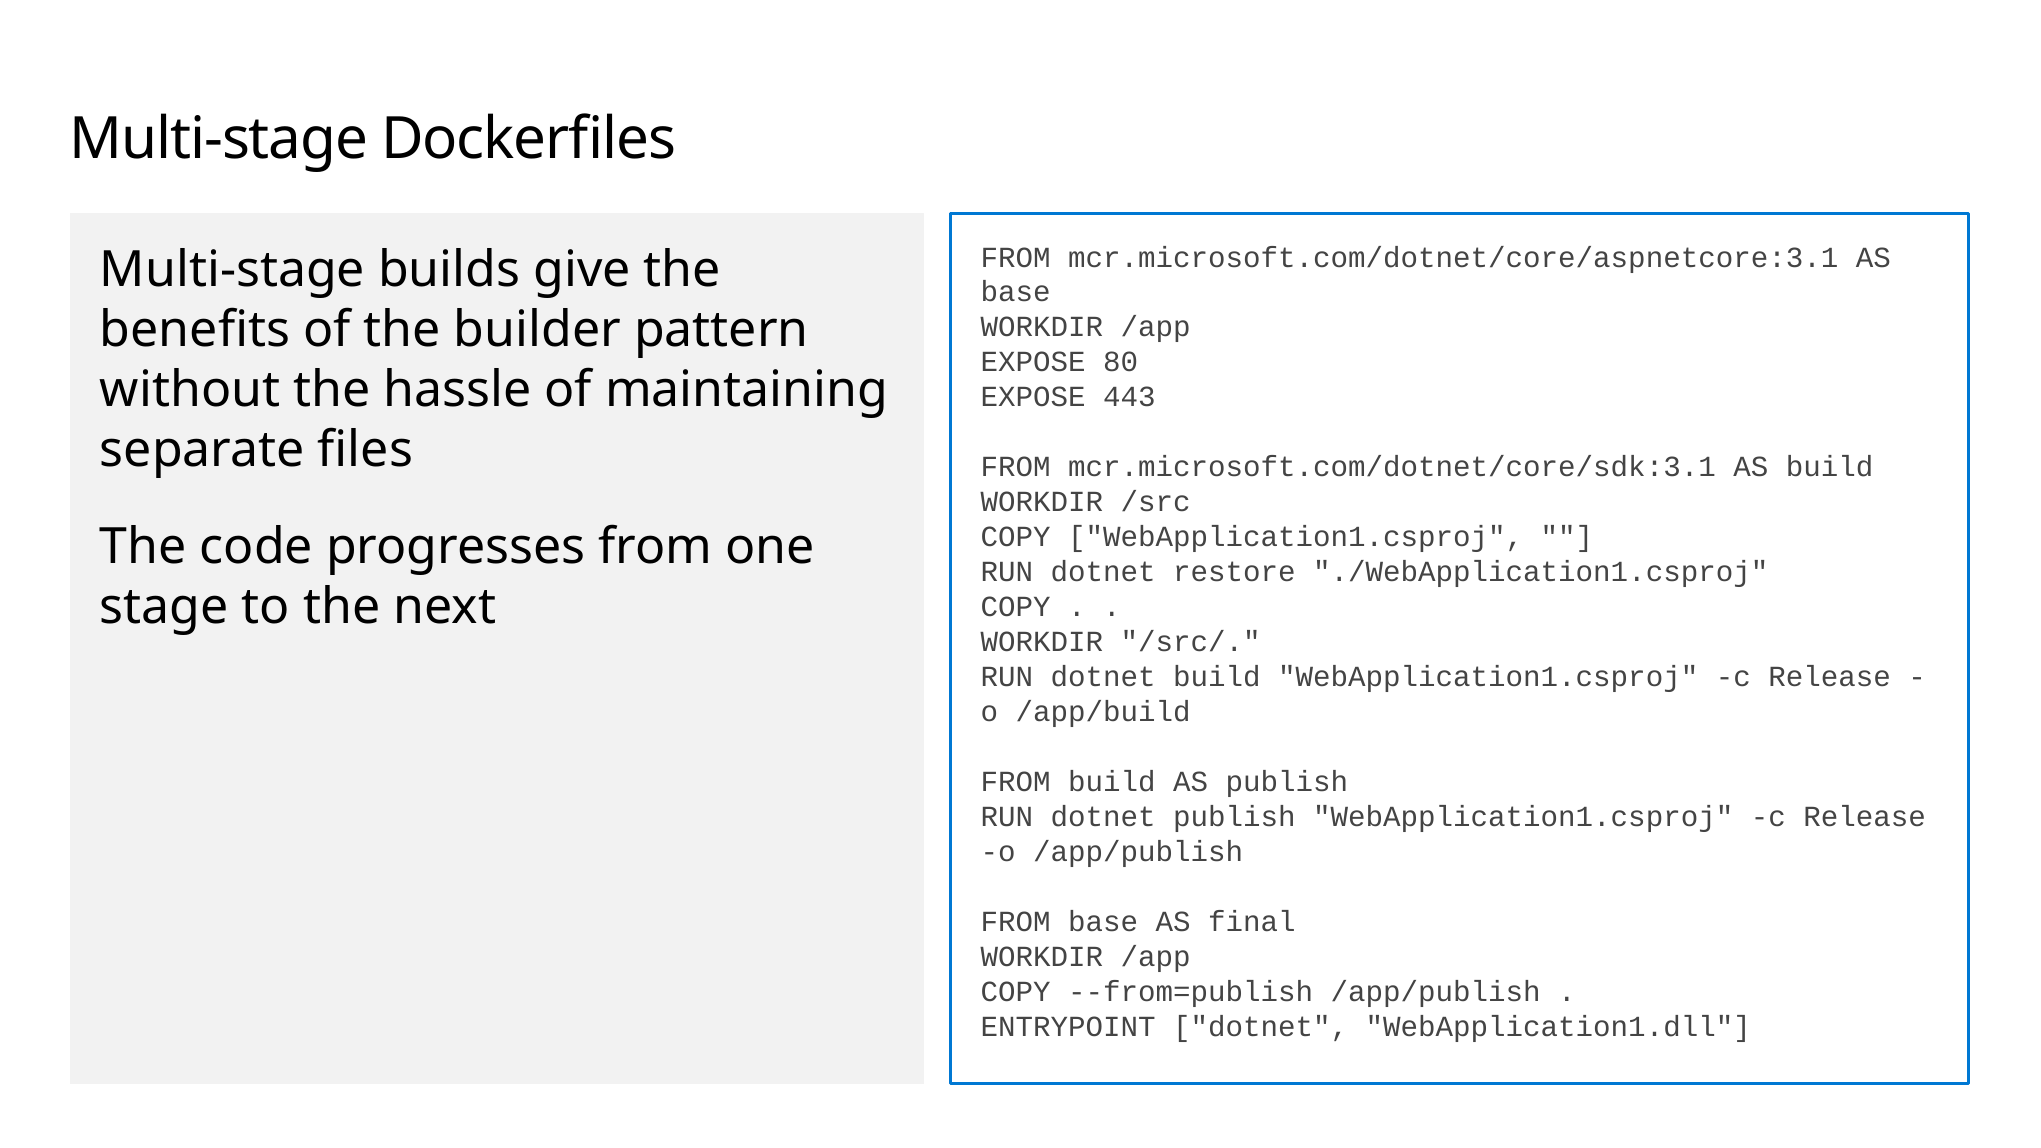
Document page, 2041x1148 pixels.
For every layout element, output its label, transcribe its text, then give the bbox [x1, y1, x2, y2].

text_box Multi-stage builds give the benefits of the builder pattern without the hassle of maintaining separate files The code progresses from one stage to the next [70, 213, 924, 1084]
title Multi-stage Dockerfiles [70, 103, 1969, 172]
text_box FROM mcr.microsoft.com/dotnet/core/aspnetcore:3.1 AS base WORKDIR /app EXPOSE 80 EXPOSE 443 FROM mcr.microsoft.com/dotnet/core/sdk:3.1 AS build WORKDIR /src COPY ["WebApplication1.csproj", ""] RUN dotnet restore "./WebApplication1.csproj" COPY . . WORKDIR "/src/." RUN dotnet build "WebApplication1.csproj" -c Release -o /app/build FROM build AS publish RUN dotnet publish "WebApplication1.csproj" -c Release -o /app/publish FROM base AS final WORKDIR /app COPY --from=publish /app/publish . ENTRYPOINT ["dotnet", "WebApplication1.dll"] [950, 213, 1969, 1084]
